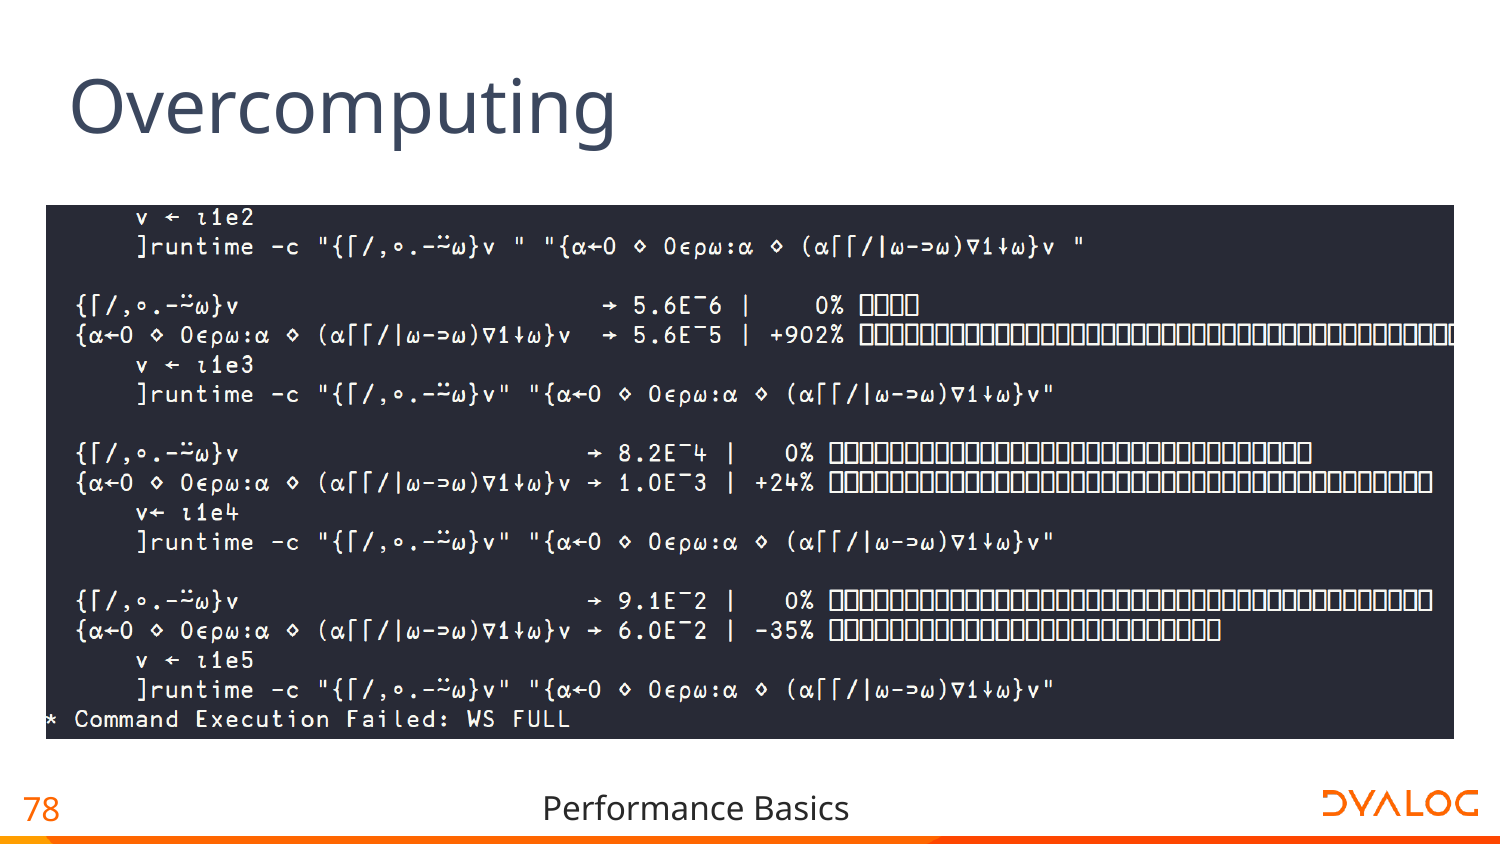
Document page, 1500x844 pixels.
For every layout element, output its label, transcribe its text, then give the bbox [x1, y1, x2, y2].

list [45, 205, 1455, 739]
picture [1323, 790, 1478, 816]
picture [0, 836, 1500, 844]
title Overcomputing [53, 43, 1121, 157]
